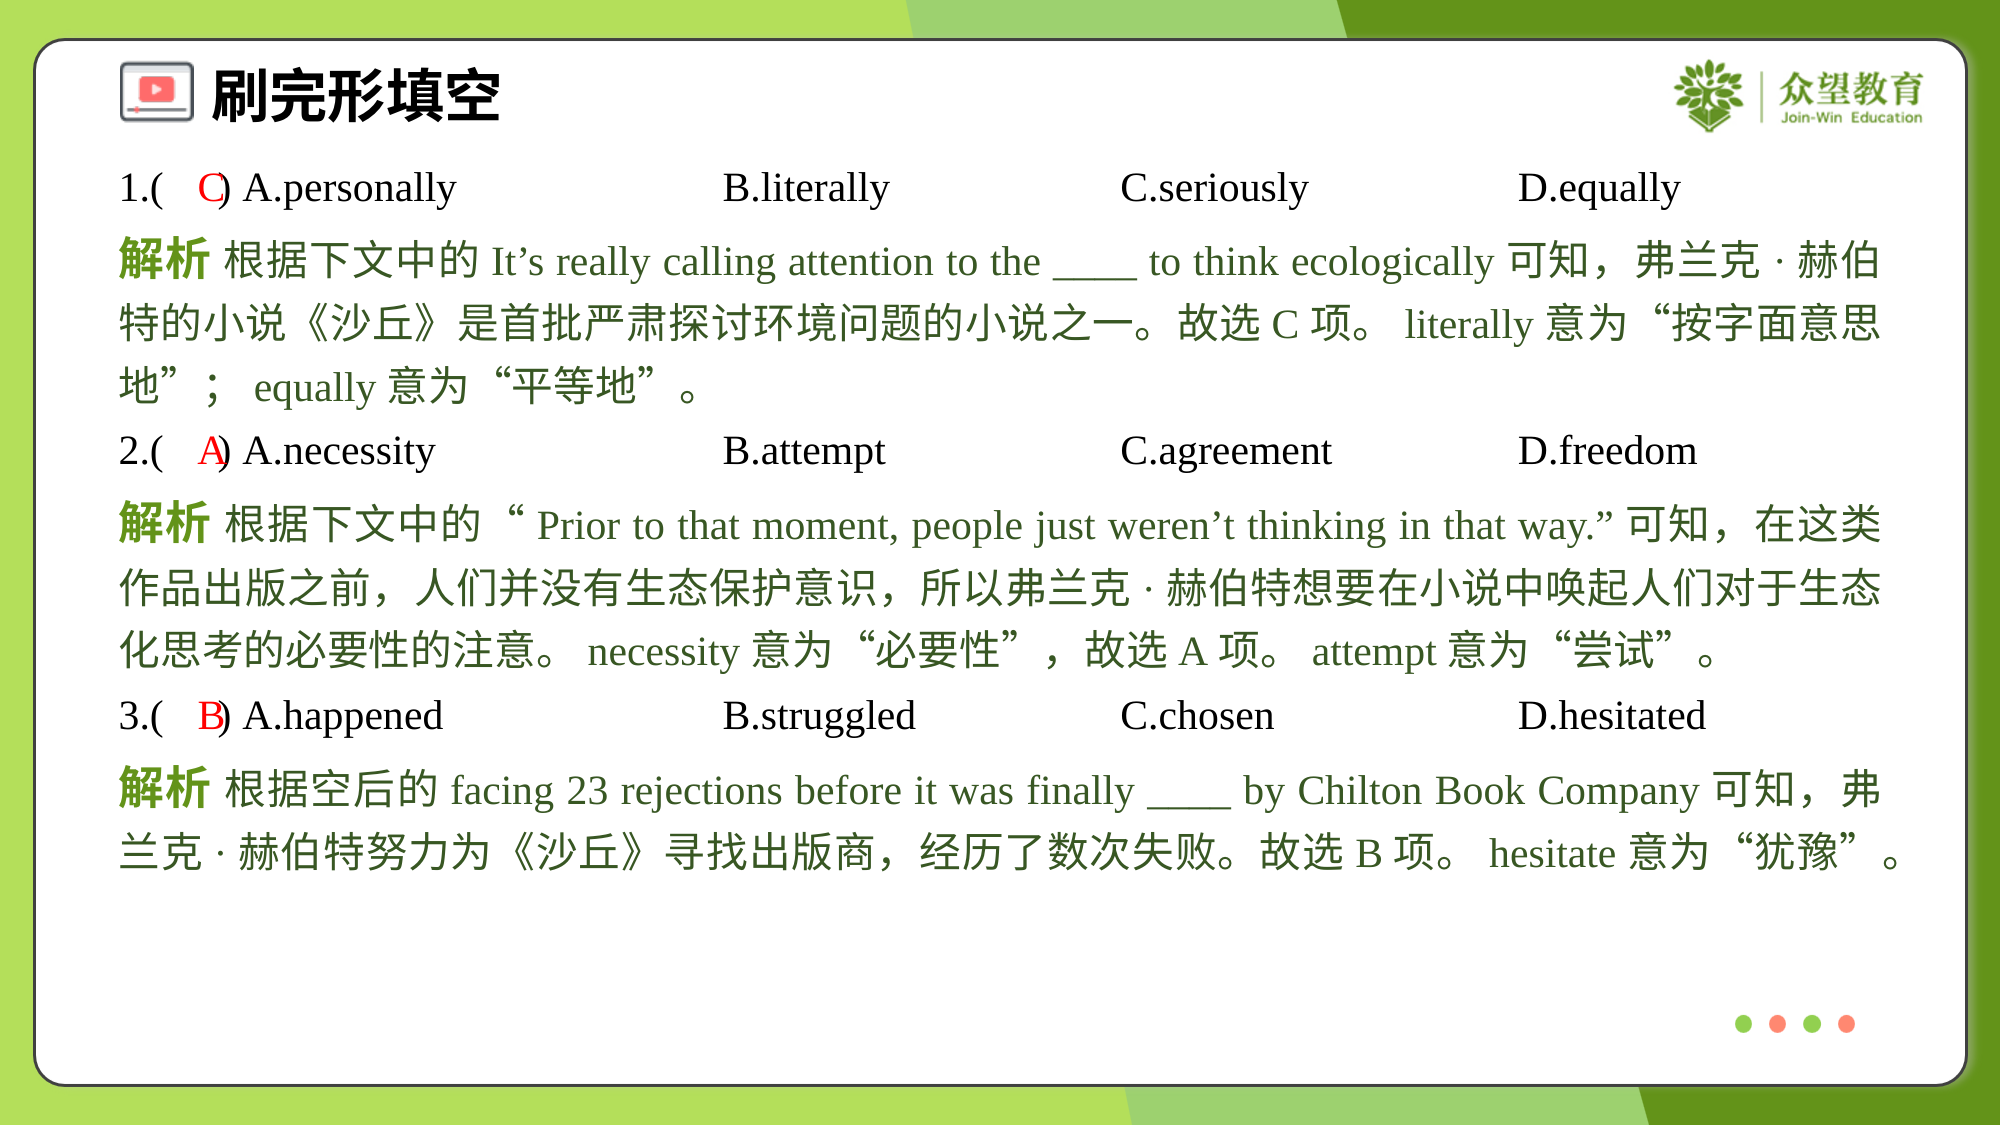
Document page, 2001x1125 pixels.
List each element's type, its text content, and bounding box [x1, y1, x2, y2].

text_box 1.( ) A.personally B.literally C.seriously D.equally [118, 146, 192, 204]
text_box 解析 根据下文中的“Prior to that moment, people just weren’t thinking in that way.”可知，在这类作品出版之前，人们并没有生态保护意识，所以弗兰克·赫伯特想要在小说中唤起人们对于生态化思考的必要性的注意。necessity意为“必要性”，故选A项。attempt意为“尝试”。 [118, 480, 1883, 670]
text_box 2.( ) A.necessity B.attempt C.agreement D.freedom [233, 410, 1883, 468]
text_box C [192, 146, 231, 205]
text_box 3.( ) A.happened B.struggled C.chosen D.hesitated [118, 675, 192, 733]
text_box 1.( ) A.personally B.literally C.seriously D.equally [231, 146, 1883, 204]
picture [0, 0, 2000, 1125]
text_box 2.( ) A.necessity B.attempt C.agreement D.freedom [118, 410, 192, 468]
text_box B [192, 675, 231, 733]
text_box 解析 根据下文中的It’s really calling attention to the ____ to think ecologically可知，弗兰克·赫伯特的小说《沙丘》是首批严肃探讨环境问题的小说之一。故选C项。literally意为“按字面意思地”；equally意为“平等地”。 [118, 215, 1883, 405]
text_box 解析 根据空后的facing 23 rejections before it was finally ____ by Chilton Book Company可知，弗兰克·赫伯特努力为《沙丘》寻找出版商，经历了数次失败。故选B项。hesitate意为“犹豫”。 [118, 744, 1883, 872]
text_box 3.( ) A.happened B.struggled C.chosen D.hesitated [231, 675, 1883, 733]
text_box A [192, 410, 233, 469]
